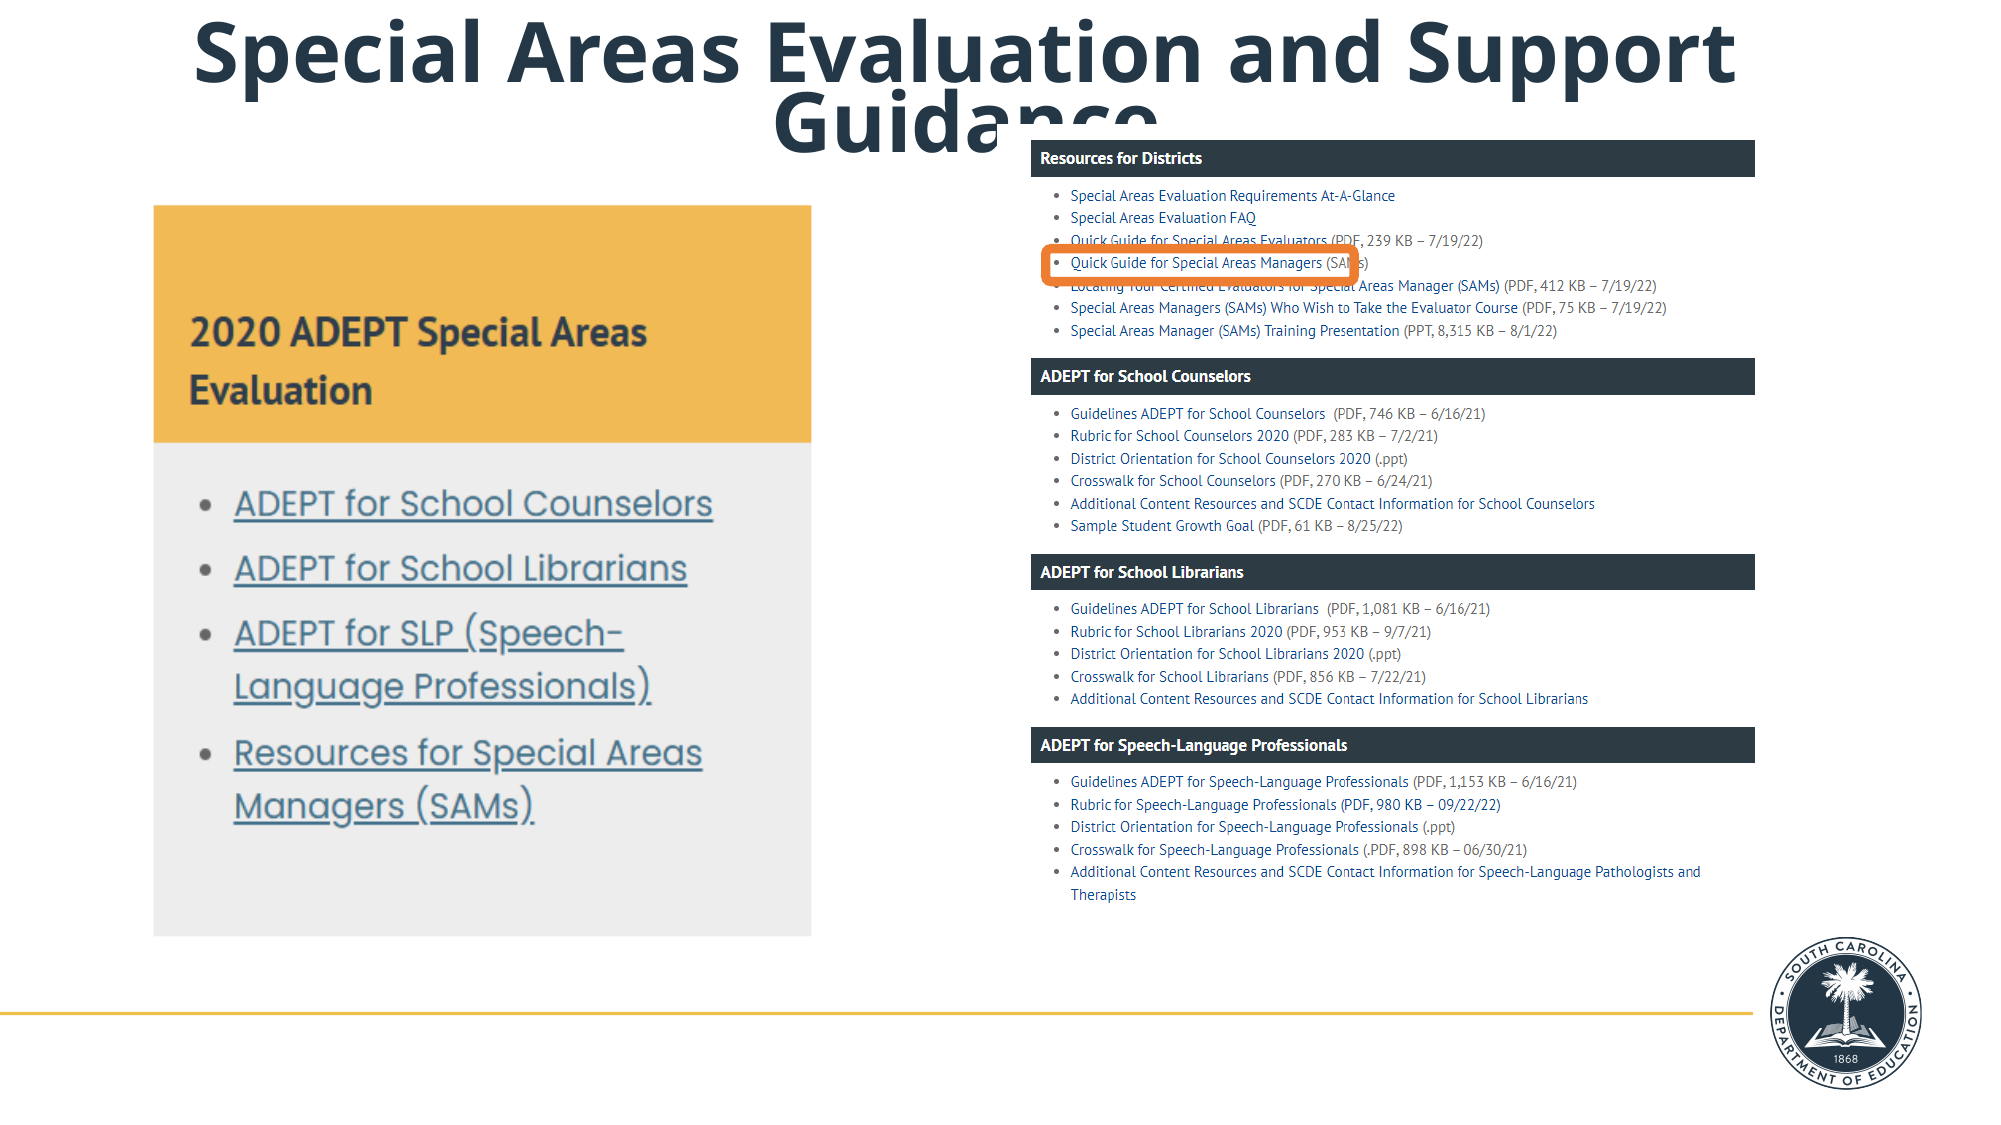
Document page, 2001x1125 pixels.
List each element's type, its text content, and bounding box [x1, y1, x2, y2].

picture [996, 124, 1809, 941]
text_box [1770, 937, 1922, 1090]
picture [73, 174, 846, 983]
title Special Areas Evaluation and Support Guidance [50, 30, 1884, 218]
